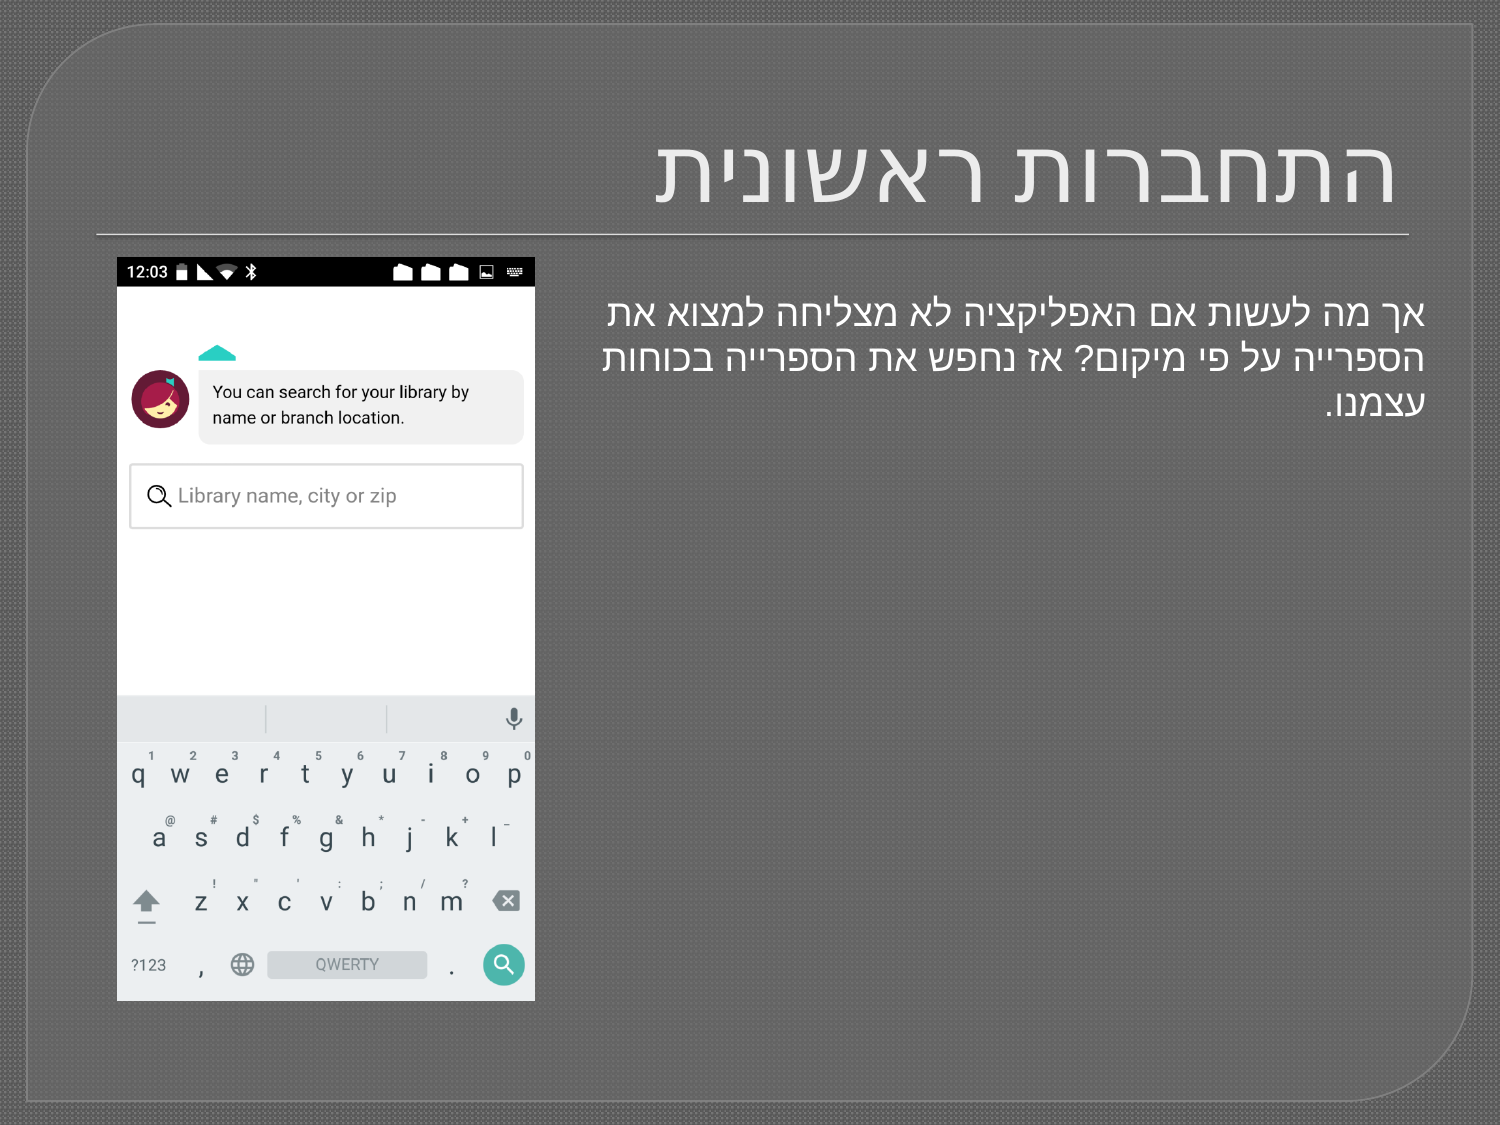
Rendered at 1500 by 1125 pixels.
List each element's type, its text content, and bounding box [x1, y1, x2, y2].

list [116, 257, 535, 1001]
title התחברות ראשונית [75, 41, 1425, 230]
text_box אך מה לעשות אם האפליקציה לא מצליחה למצוא את הספרייה על פי מיקום? אז נחפש את הספרייה בכוחות עצמנו. [562, 281, 1442, 431]
